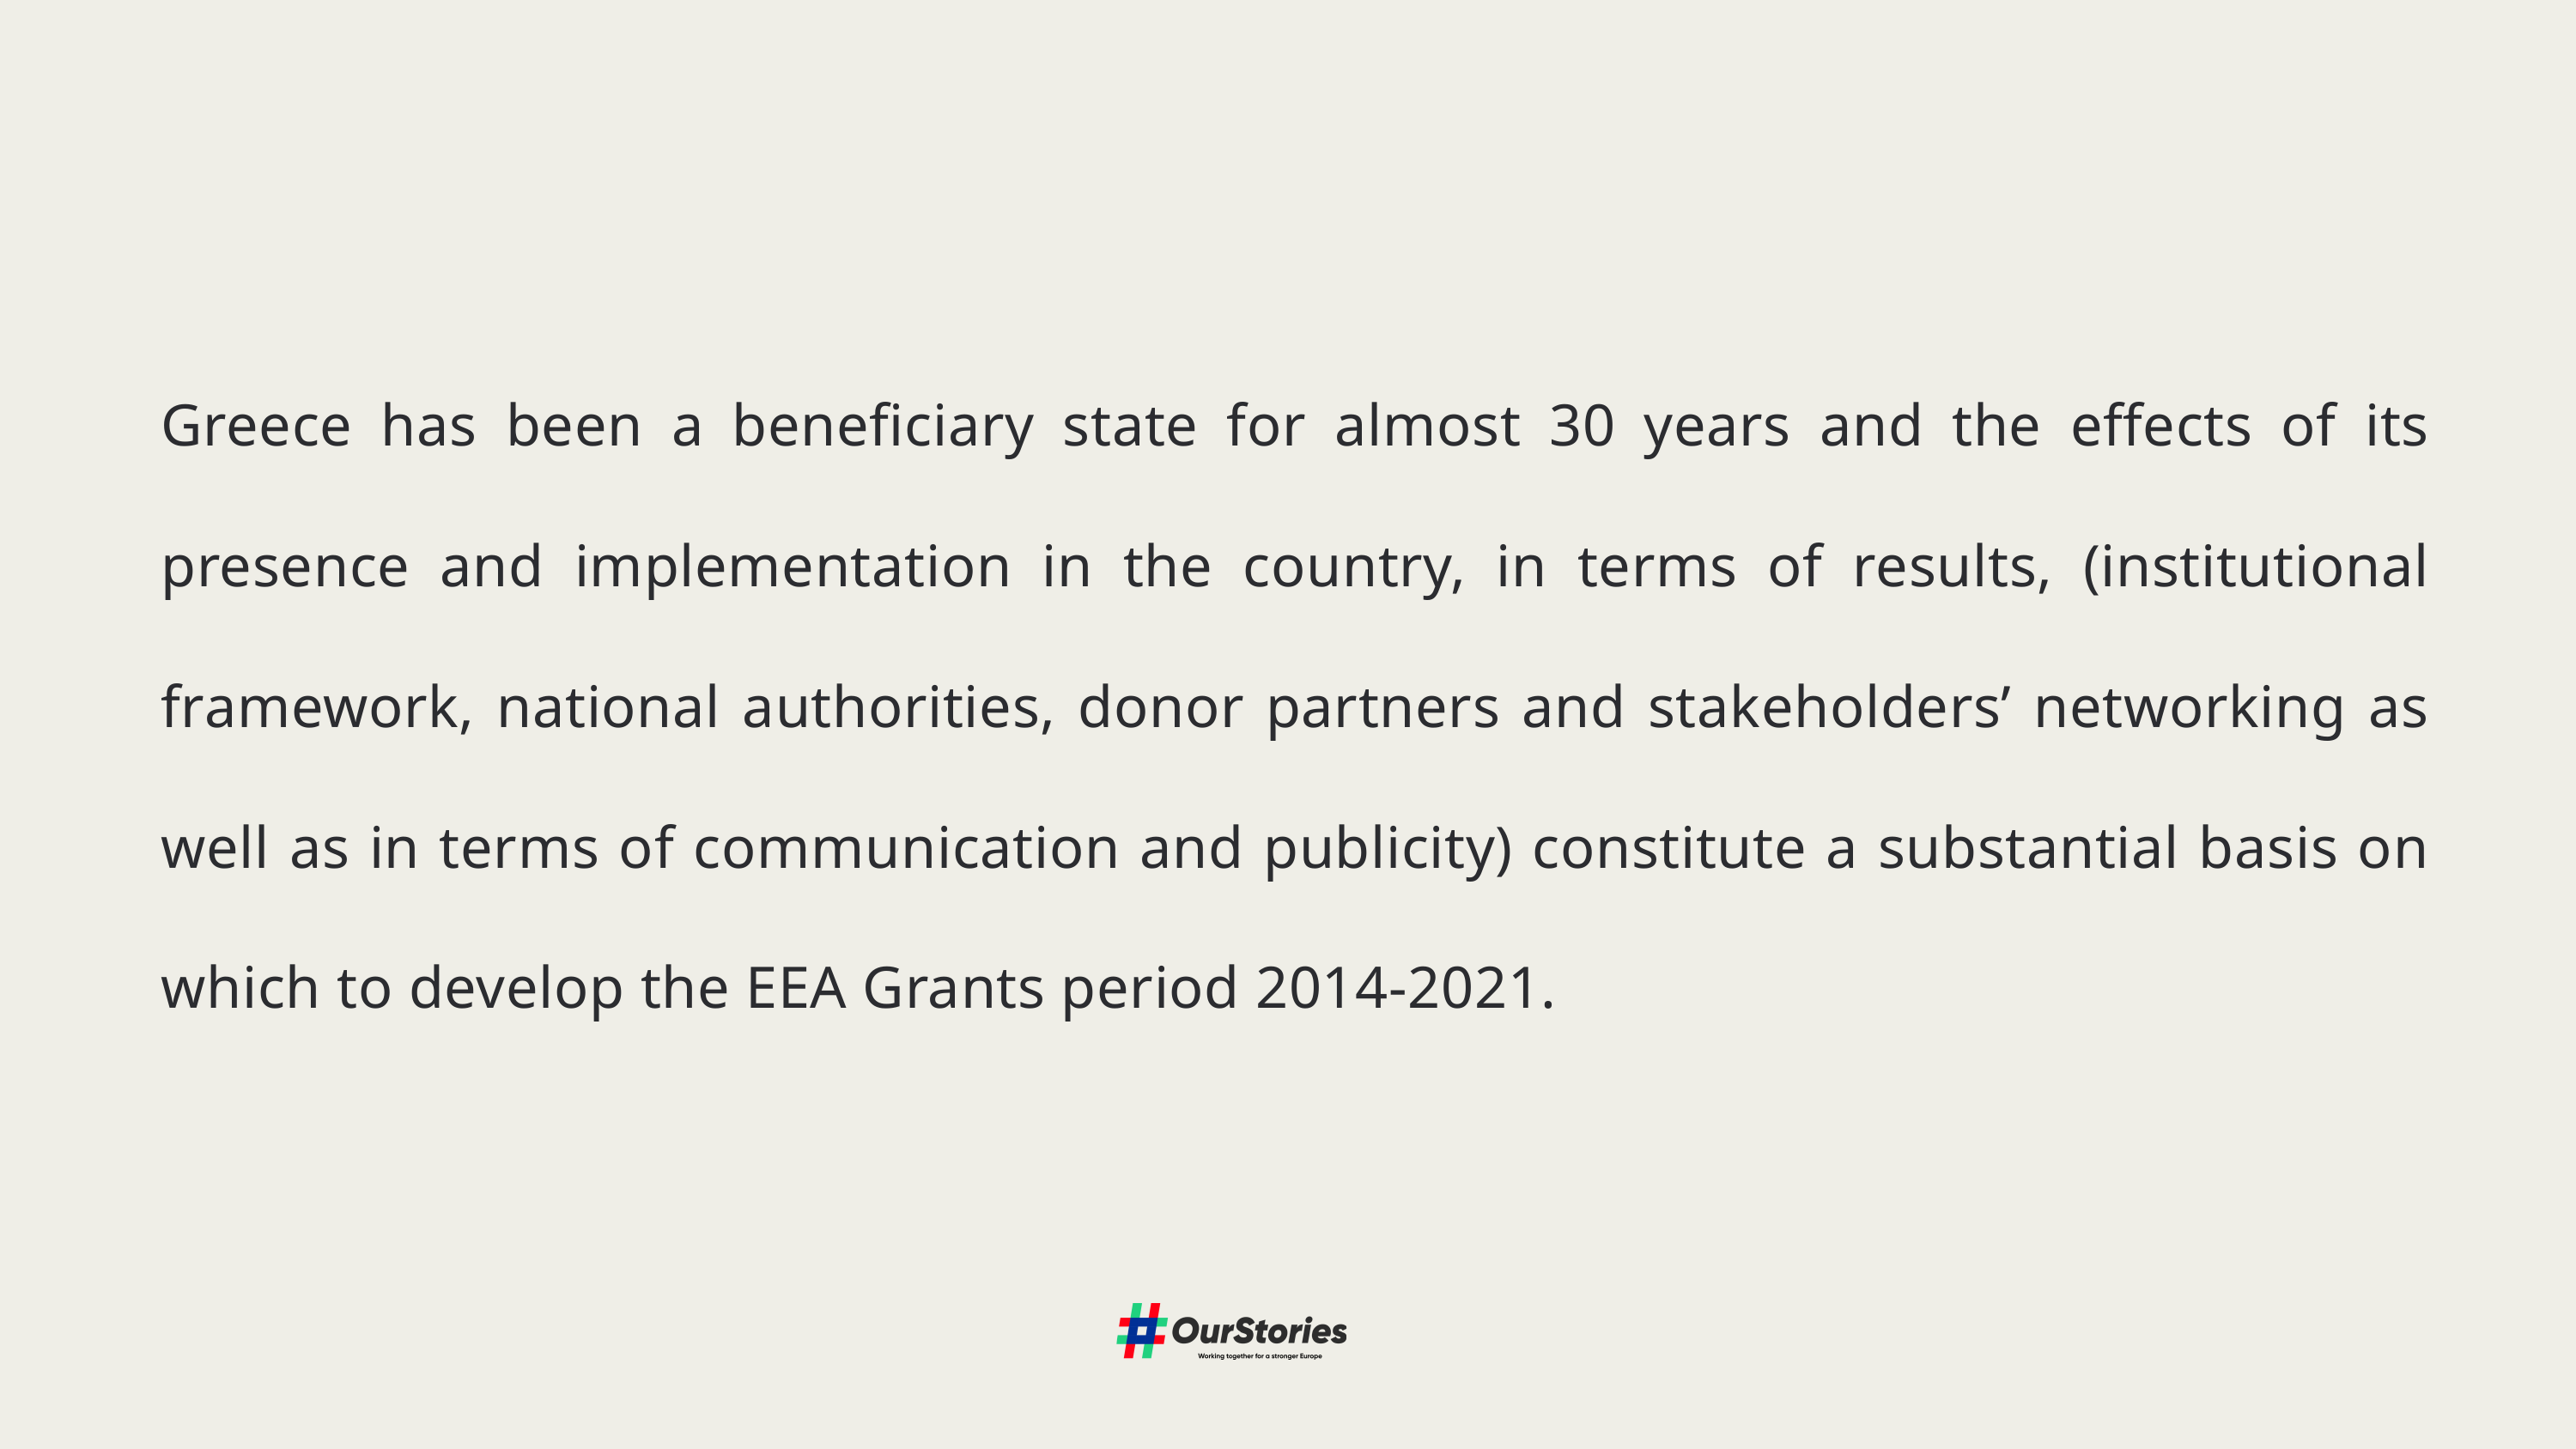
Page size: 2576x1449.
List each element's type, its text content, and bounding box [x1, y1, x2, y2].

text_box [1116, 1303, 1347, 1360]
text_box Greece has been a beneficiary state for almost 30 years and the effects of its presence and implementation in the country, in terms of results, (institutional framework, national authorities, donor partners and stakeholders’ networking as well as in terms of communication and publicity) constitute a substantial basis on which to develop the EEA Grants period 2014-2021. [161, 316, 2433, 1021]
